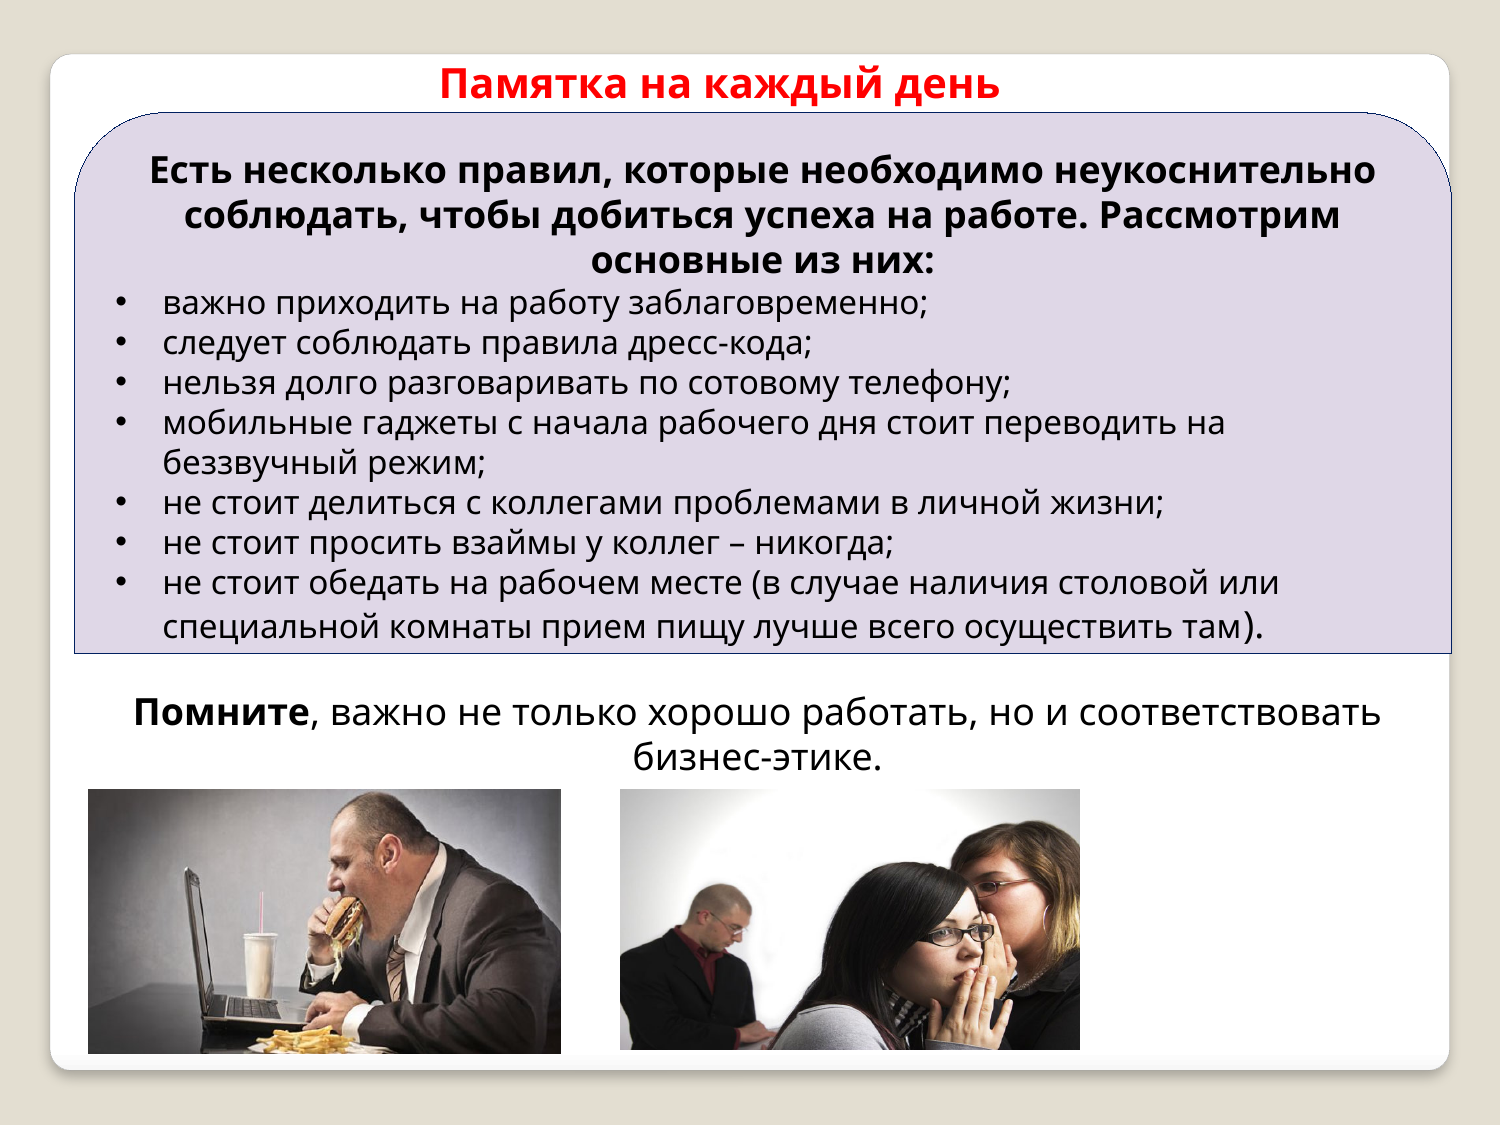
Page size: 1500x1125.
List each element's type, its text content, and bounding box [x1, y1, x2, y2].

text_box Есть несколько правил, которые необходимо неукоснительно соблюдать, чтобы добиться успеха на работе. Рассмотрим основные из них: важно приходить на работу заблаговременно; следует соблюдать правила дресс-кода; нельзя долго разговаривать по сотовому телефону; мобильные гаджеты с начала рабочего дня стоит переводить на беззвучный режим; не стоит делиться с коллегами проблемами в личной жизни; не стоит просить взаймы у коллег – никогда; не стоит обедать на рабочем месте (в случае наличия столовой или специальной комнаты прием пищу лучше всего осуществить там). [74, 112, 1452, 654]
text_box Памятка на каждый день [423, 49, 1016, 114]
picture [619, 789, 1080, 1050]
text_box Помните, важно не только хорошо работать, но и соответствовать бизнес-этике. [104, 680, 1412, 786]
picture [88, 789, 562, 1054]
